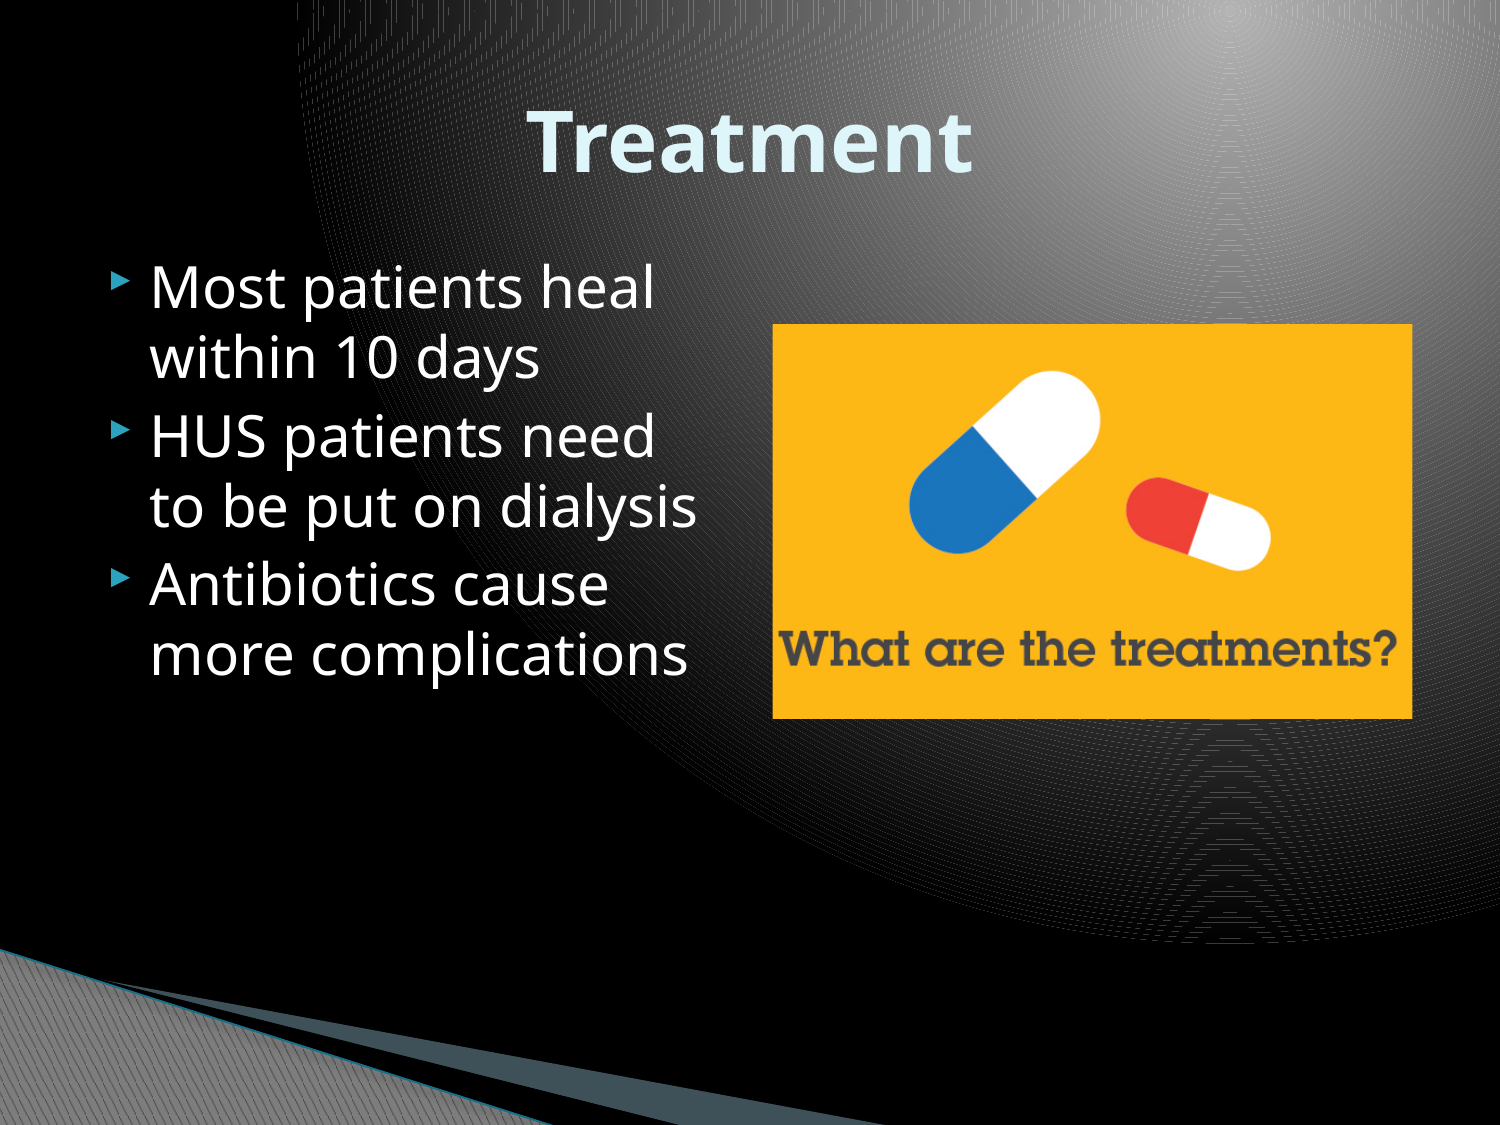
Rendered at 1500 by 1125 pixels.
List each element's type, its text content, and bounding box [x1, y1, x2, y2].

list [772, 324, 1413, 719]
list Most patients heal within 10 days HUS patients need to be put on dialysis Antibiotics cause more complications [75, 243, 738, 986]
title Treatment [75, 45, 1425, 233]
picture [0, 952, 543, 1125]
